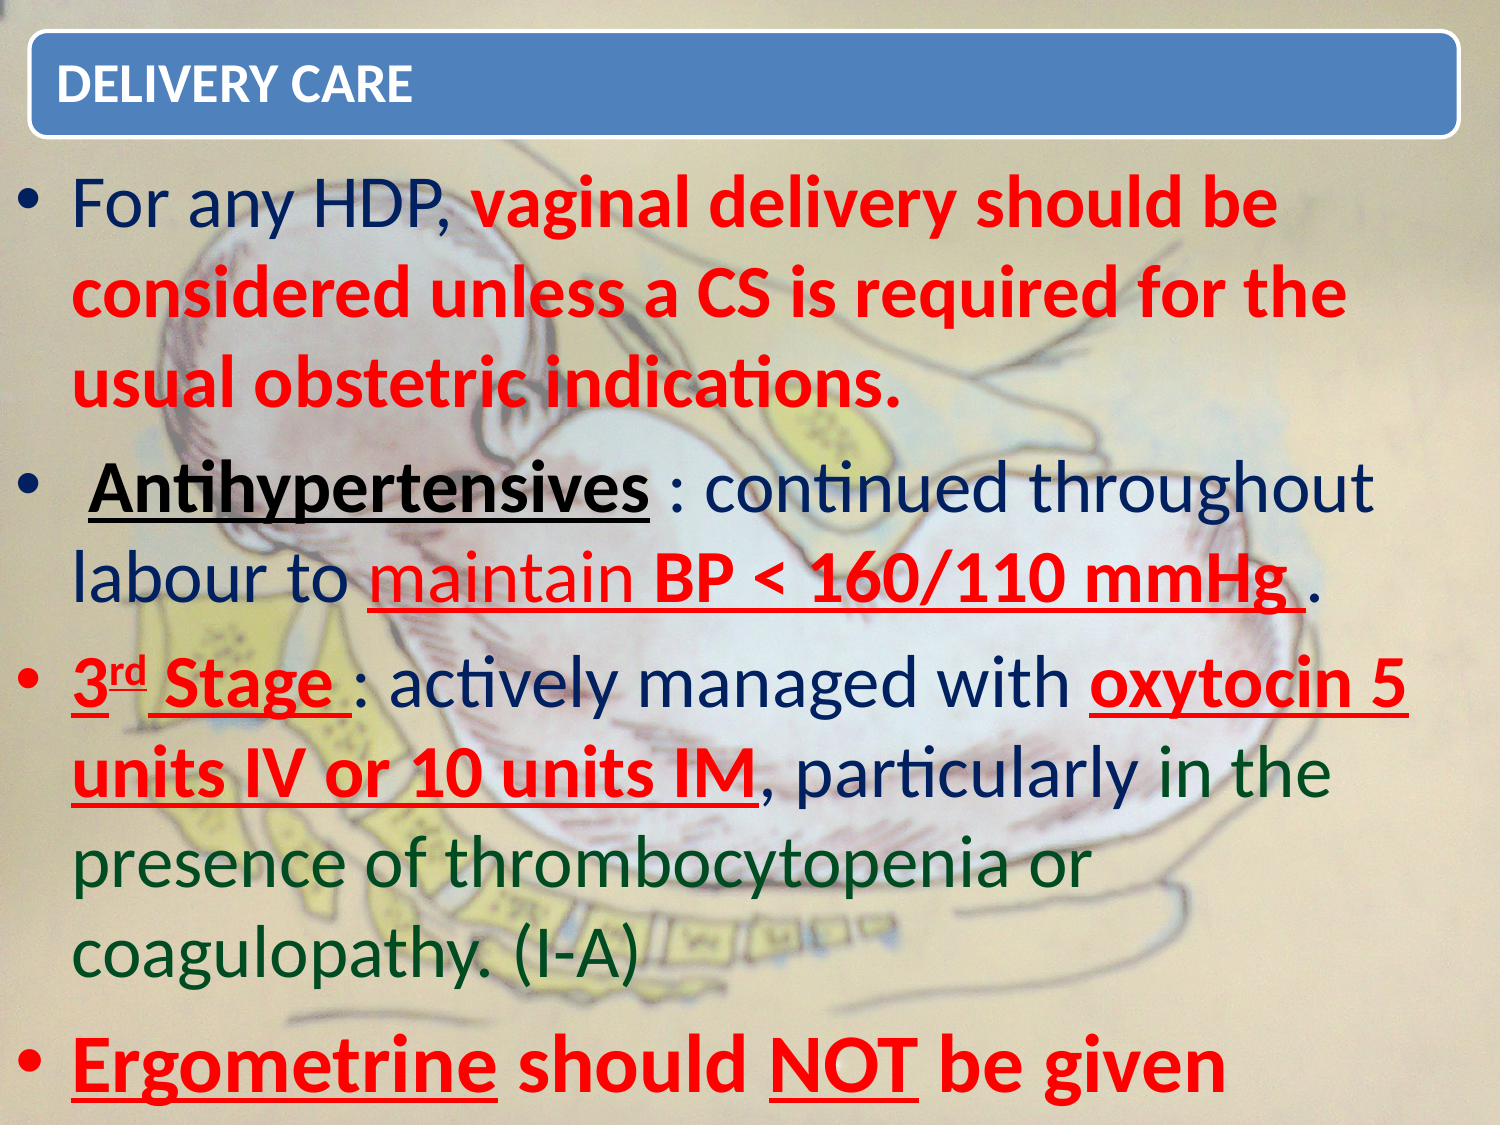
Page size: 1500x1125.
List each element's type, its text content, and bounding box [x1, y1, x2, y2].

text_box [29, 30, 1459, 138]
list For any HDP, vaginal delivery should be considered unless a CS is required for the usual obstetric indications. Antihypertensives : continued throughout labour to maintain BP < 160/110 mmHg . 3rd Stage : actively managed with oxytocin 5 units IV or 10 units IM, particularly in the presence of thrombocytopenia or coagulopathy. (I-A) Ergometrine should NOT be given [0, 145, 1500, 1122]
